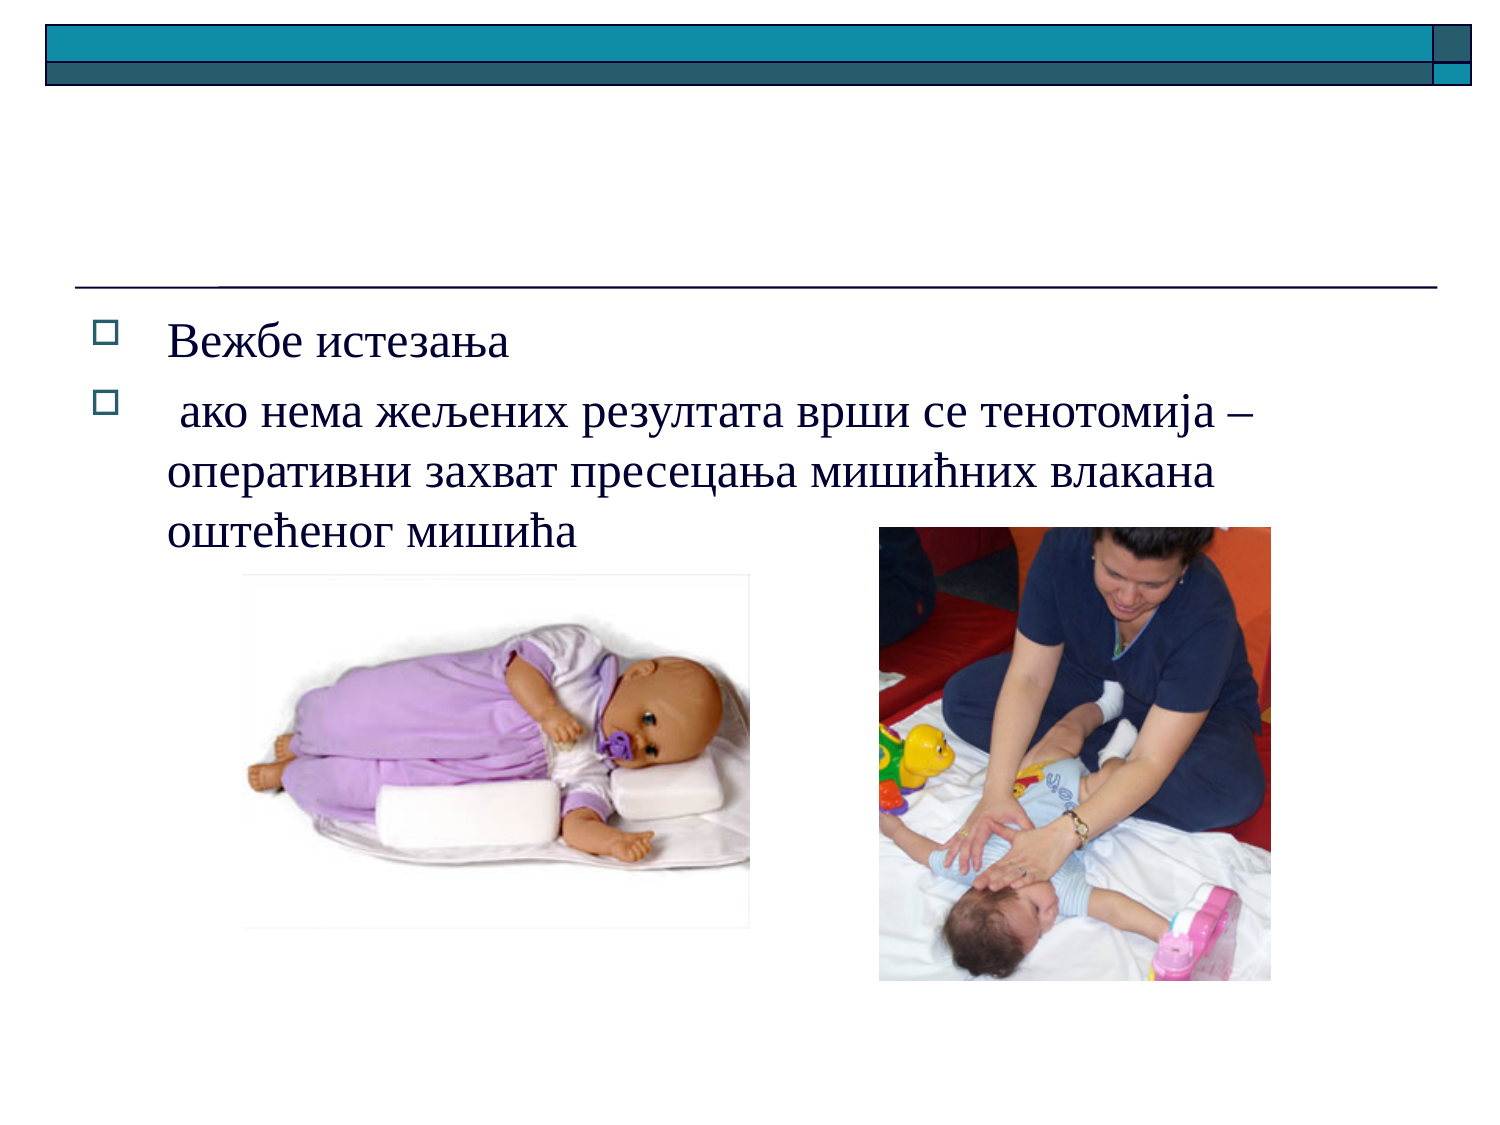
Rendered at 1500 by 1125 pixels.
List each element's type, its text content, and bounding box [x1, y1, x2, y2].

picture [879, 526, 1271, 981]
picture [241, 573, 751, 930]
list Вежбе истезања ако нема жељених резултата врши се тенотомија – оперативни захват пресецања мишићних влакана оштећеног мишића [75, 299, 1425, 1006]
